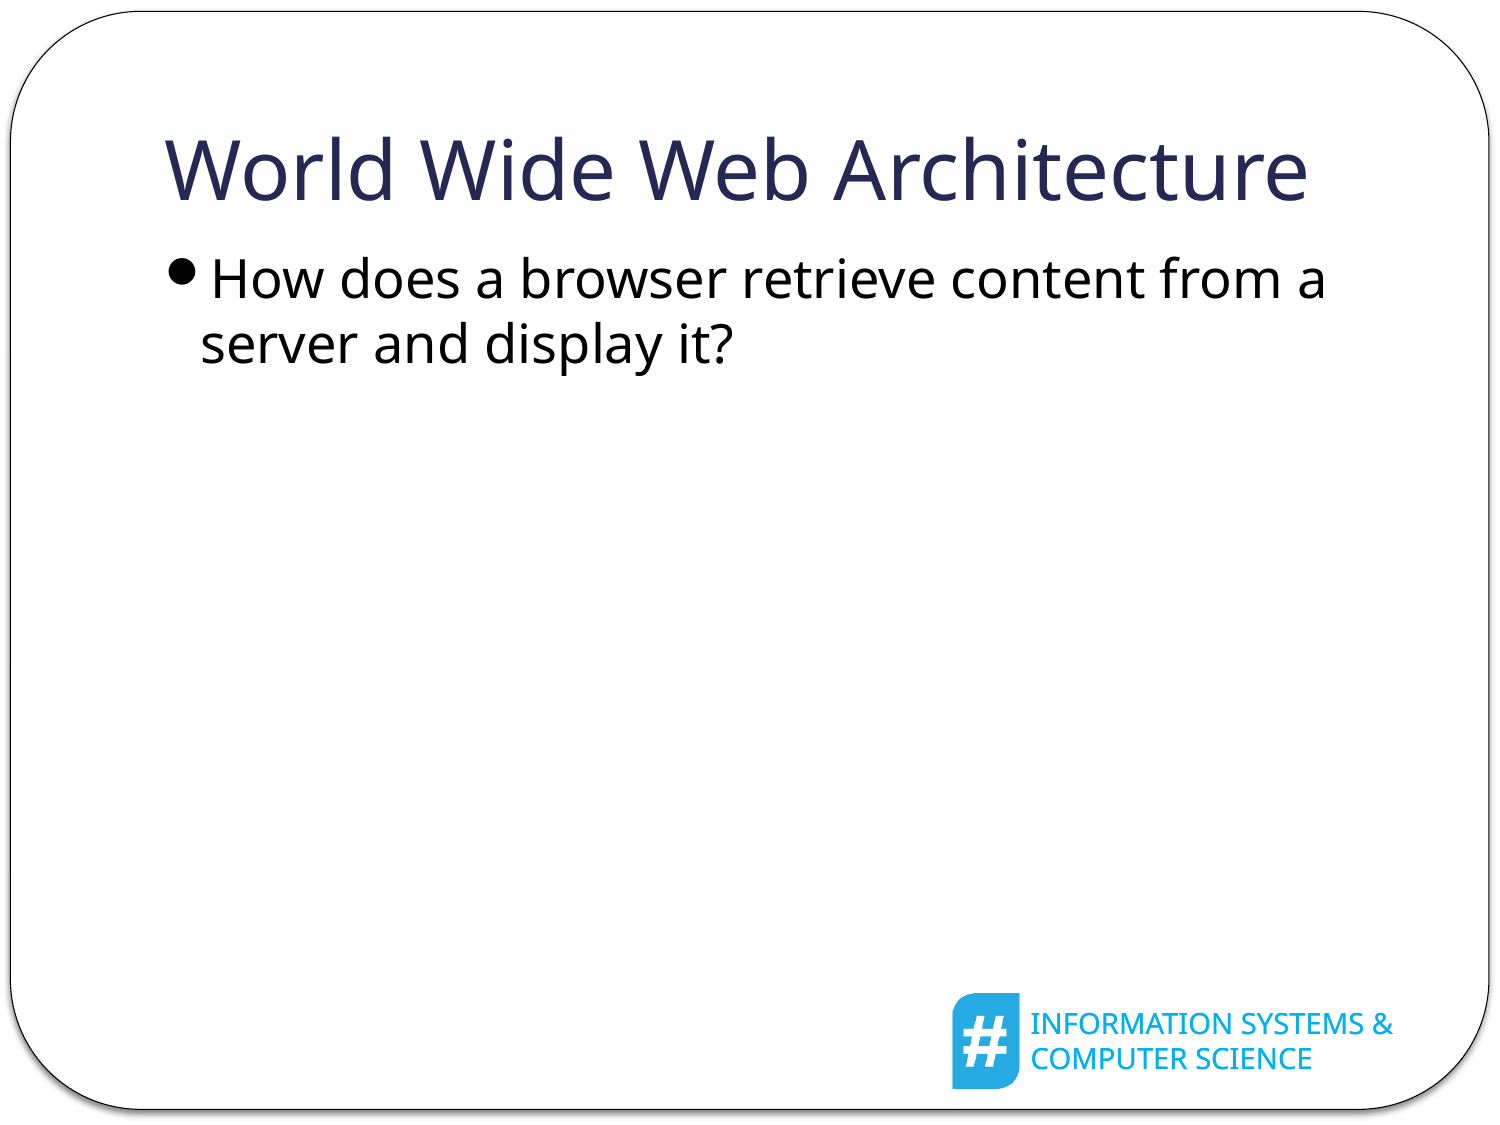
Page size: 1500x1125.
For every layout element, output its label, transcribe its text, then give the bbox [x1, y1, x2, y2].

picture [950, 990, 1022, 1090]
text_box How does a browser retrieve content from a server and display it? [150, 237, 1425, 988]
text_box World Wide Web Architecture [150, 45, 1425, 233]
